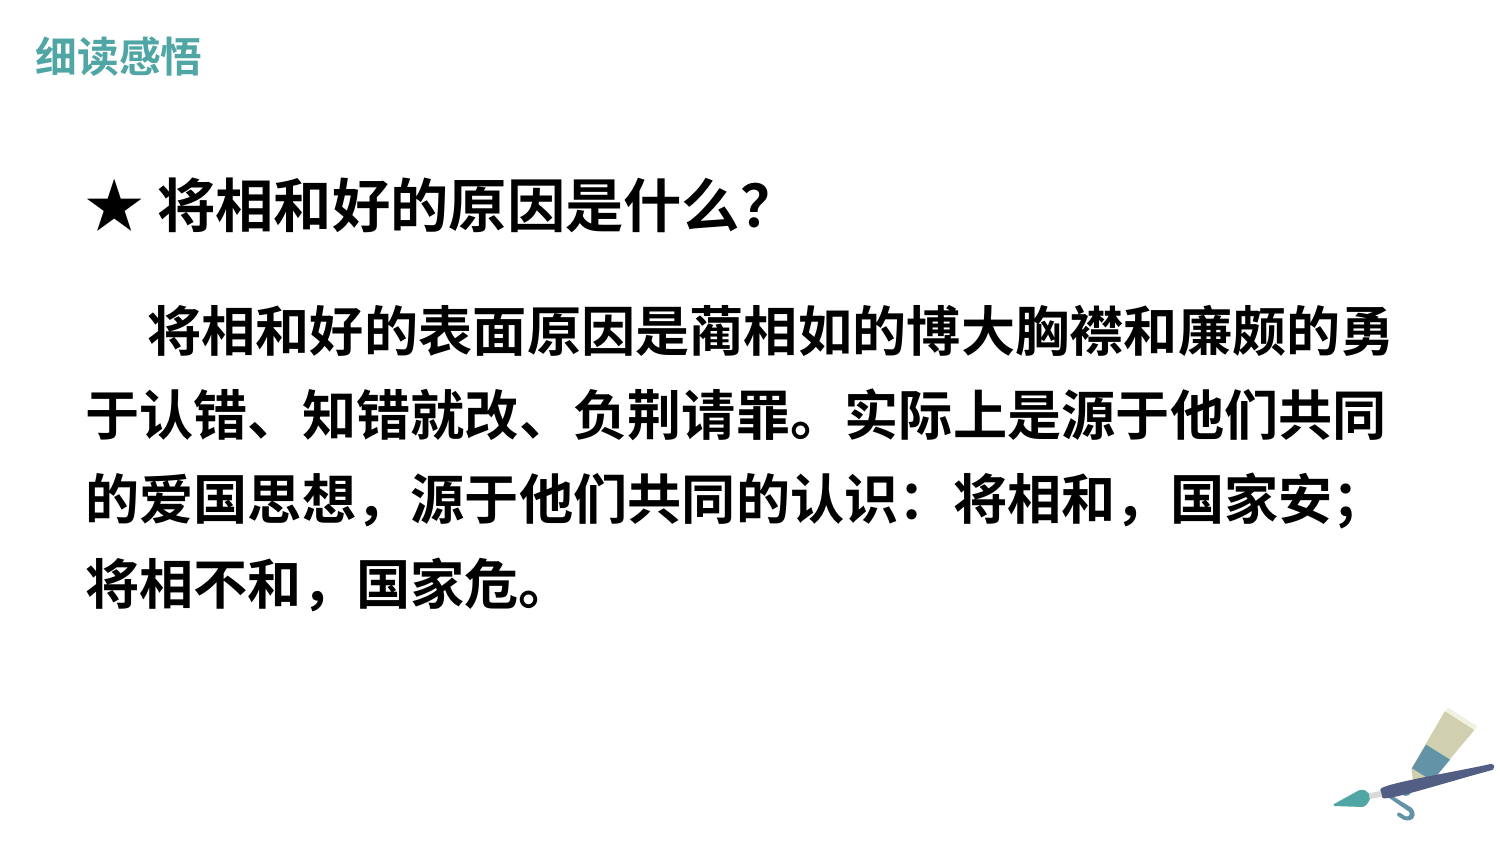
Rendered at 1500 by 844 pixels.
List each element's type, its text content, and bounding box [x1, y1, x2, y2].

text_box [1358, 708, 1481, 844]
text_box 细读感悟 [24, 25, 261, 87]
text_box 将相和好的表面原因是蔺相如的博大胸襟和廉颇的勇于认错、知错就改、负荆请罪。实际上是源于他们共同的爱国思想，源于他们共同的认识：将相和，国家安；将相不和，国家危。 [73, 271, 1424, 621]
text_box ★将相和好的原因是什么？ [73, 142, 1424, 246]
